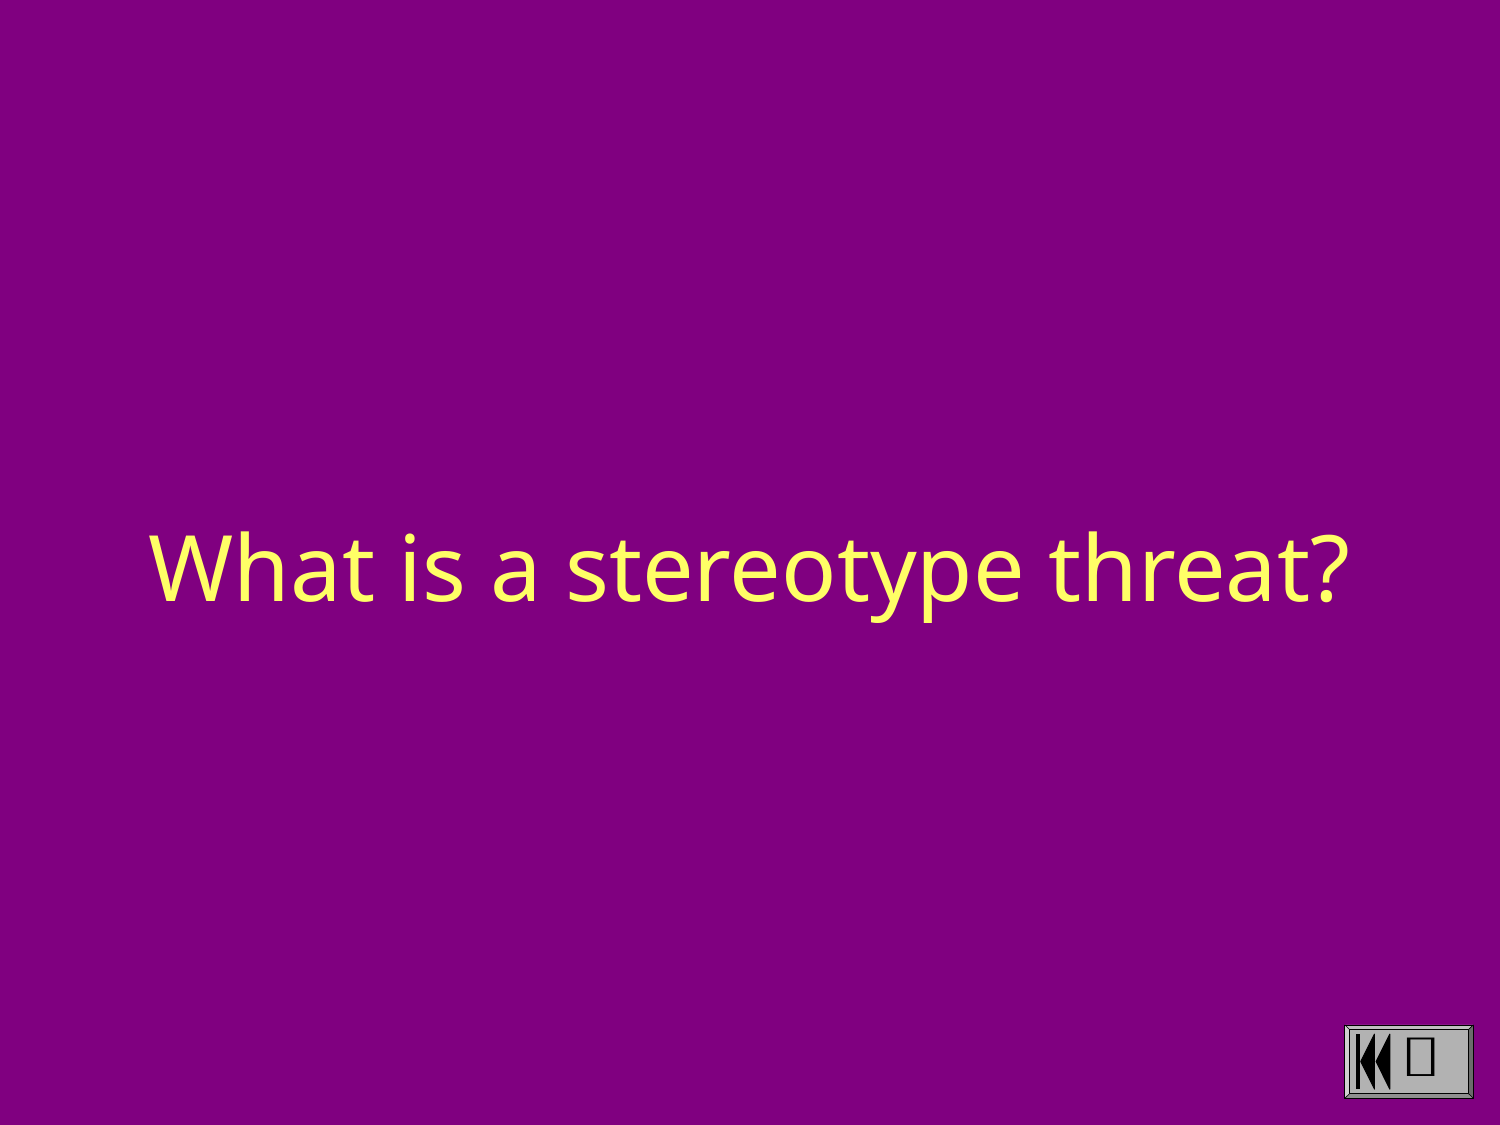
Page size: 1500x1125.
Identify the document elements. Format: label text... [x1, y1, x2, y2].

picture [1344, 1024, 1476, 1101]
title What is a stereotype threat? [112, 99, 1388, 1031]
